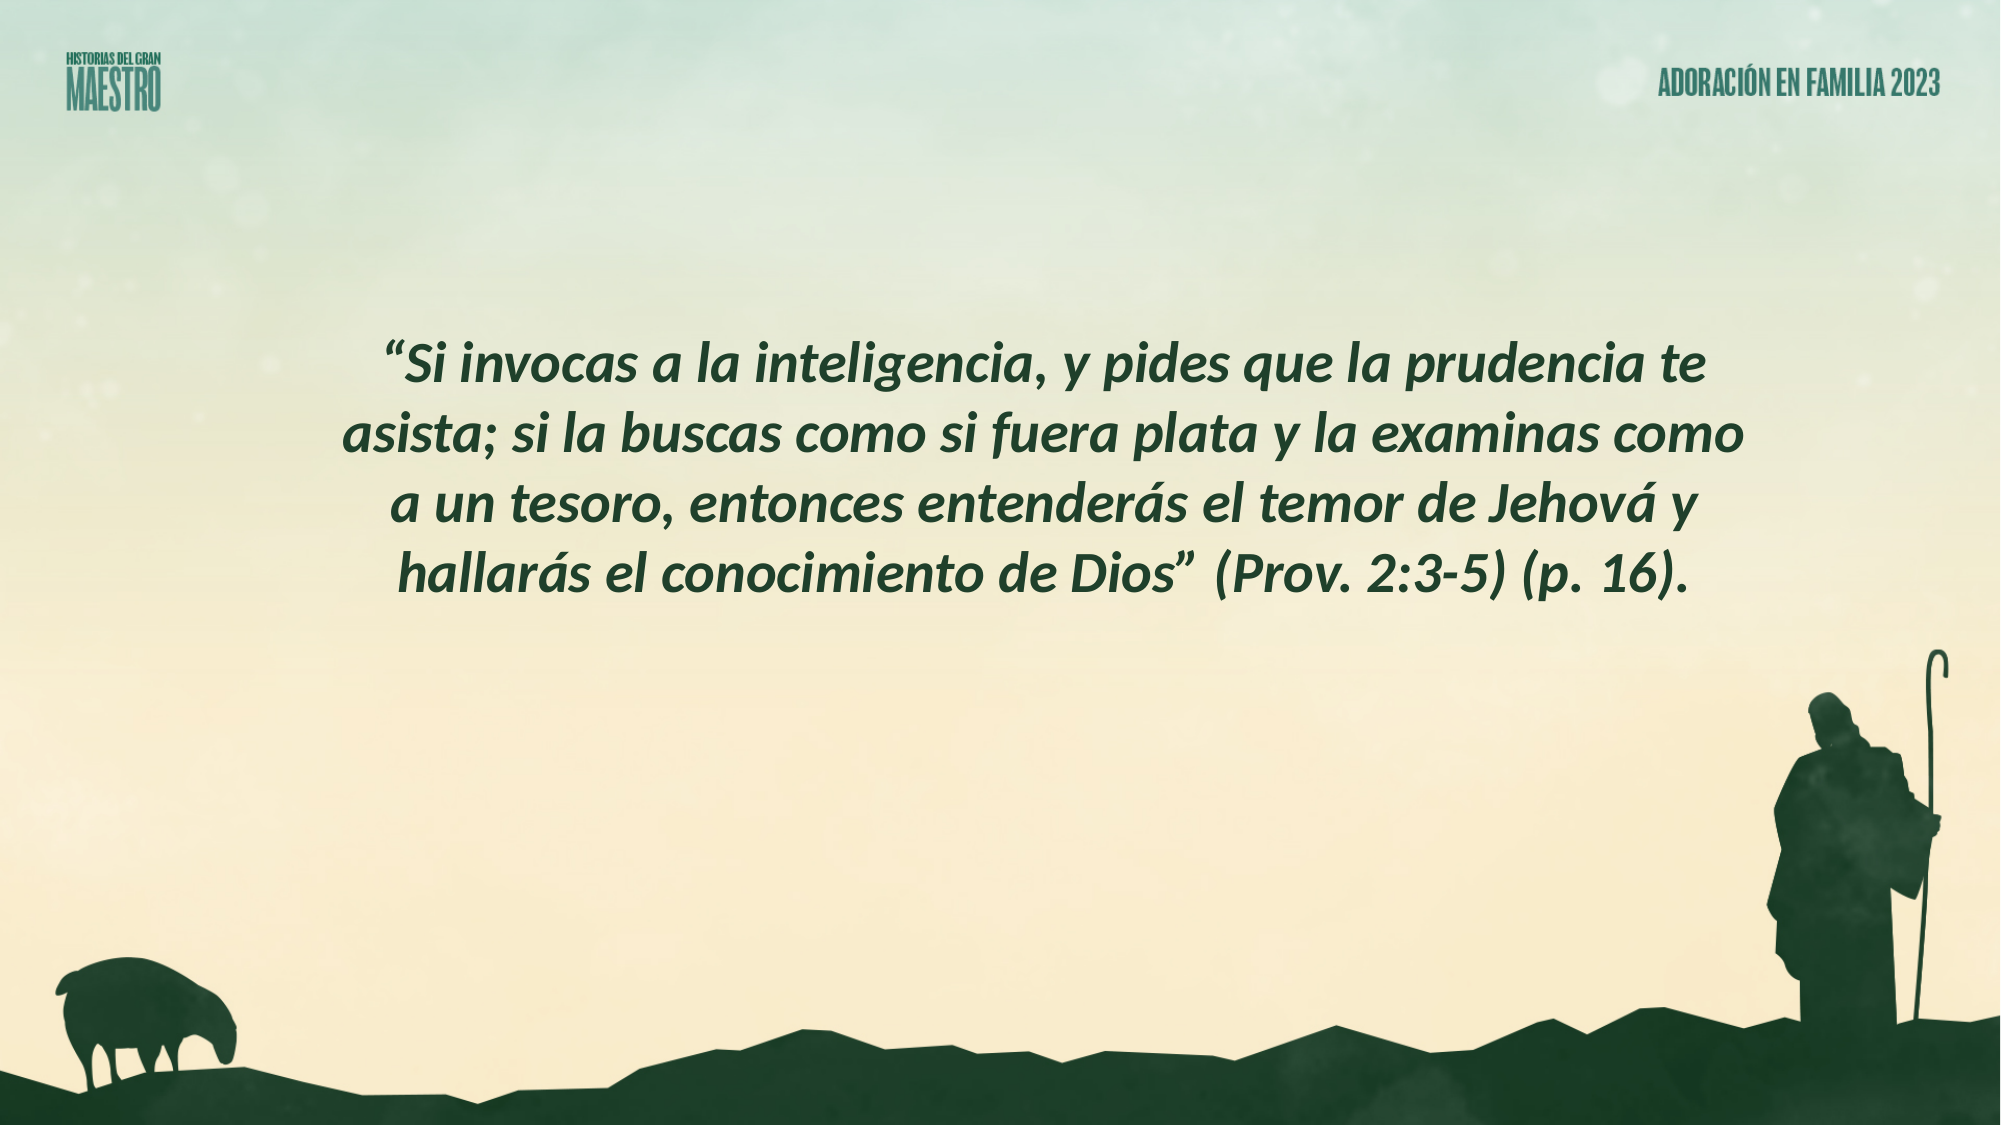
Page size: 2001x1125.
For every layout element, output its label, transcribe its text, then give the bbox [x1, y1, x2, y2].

text_box “Si invocas a la inteligencia, y pides que la prudencia te asista; si la buscas como si fuera plata y la examinas como a un tesoro, entonces entenderás el temor de Jehová y hallarás el conocimiento de Dios” (Prov. 2:3-5) (p. 16). [314, 316, 1775, 612]
picture [0, 0, 2001, 1125]
